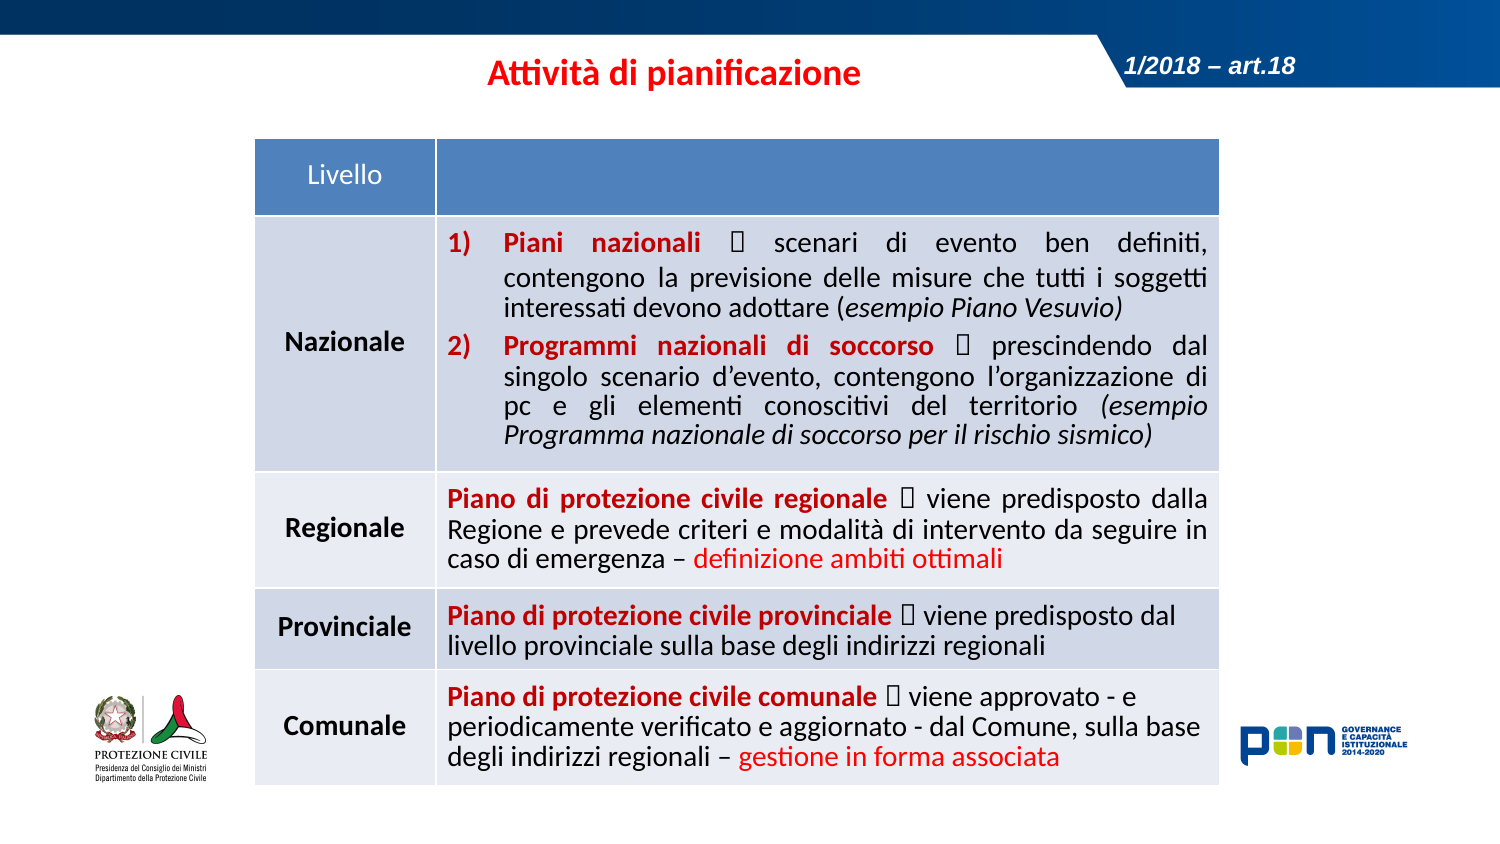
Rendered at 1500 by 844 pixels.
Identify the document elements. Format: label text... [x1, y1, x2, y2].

text_box Attività di pianificazione [351, 42, 998, 99]
table_cell Nazionale [255, 217, 435, 471]
table_cell Comunale [255, 670, 435, 785]
table_cell Regionale [255, 473, 435, 587]
table_cell Piano di protezione civile provinciale  viene predisposto dal livello provinciale sulla base degli indirizzi regionali [437, 589, 1219, 669]
table_cell Piani nazionali  scenari di evento ben definiti, contengono la previsione delle misure che tutti i soggetti interessati devono adottare (esempio Piano Vesuvio) Programmi nazionali di soccorso  prescindendo dal singolo scenario d’evento, contengono l’organizzazione di pc e gli elementi conoscitivi del territorio (esempio Programma nazionale di soccorso per il rischio sismico) [437, 217, 1219, 471]
table_header [437, 139, 1219, 215]
table_cell Piano di protezione civile regionale  viene predisposto dalla Regione e prevede criteri e modalità di intervento da seguire in caso di emergenza – definizione ambiti ottimali [437, 473, 1219, 587]
table_header Livello [255, 139, 435, 215]
picture [0, 0, 1500, 844]
text_box D.lgs. 1/2018 – art.18 [1034, 42, 1312, 87]
table_cell Piano di protezione civile comunale  viene approvato - e periodicamente verificato e aggiornato - dal Comune, sulla base degli indirizzi regionali – gestione in forma associata [437, 670, 1219, 785]
table_cell Provinciale [255, 589, 435, 669]
